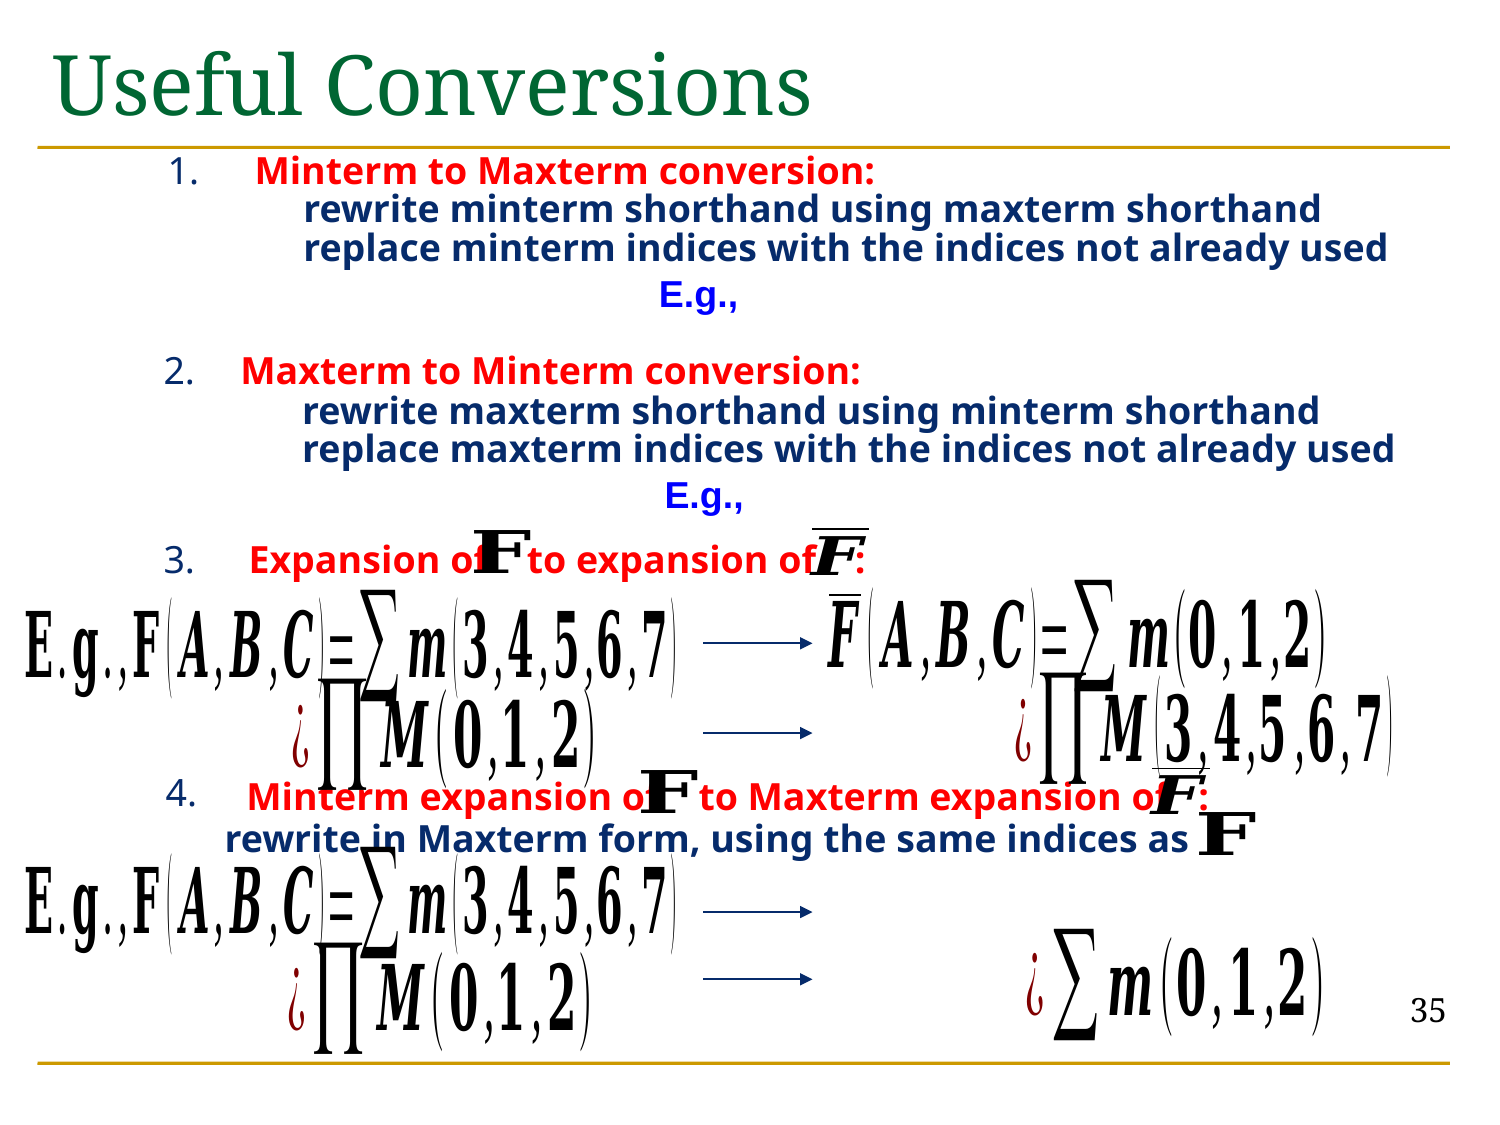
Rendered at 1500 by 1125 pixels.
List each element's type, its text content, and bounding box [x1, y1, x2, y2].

text_box Expansion of to expansion of : [237, 538, 878, 586]
title Useful Conversions [37, 24, 1450, 200]
text_box rewrite in Maxterm form, using the same indices as [87, 818, 1500, 865]
text_box [703, 973, 813, 986]
text_box 3. [153, 538, 206, 586]
text_box rewrite maxterm shorthand using minterm shorthand replace maxterm indices with the indices not already used [291, 389, 1408, 475]
text_box [703, 726, 813, 740]
text_box 4. [155, 771, 208, 818]
text_box Minterm to Maxterm conversion: rewrite minterm shorthand using maxterm shorthand replace minterm indices with the indices not already used [244, 149, 1401, 312]
text_box Maxterm to Minterm conversion: [229, 350, 873, 397]
text_box Minterm expansion of to Maxterm expansion of : [235, 775, 1222, 818]
text_box 2. [153, 350, 206, 397]
text_box [703, 905, 813, 919]
text_box [703, 637, 813, 650]
text_box 1. [157, 149, 210, 197]
slide_number 35 [1111, 966, 1462, 1043]
